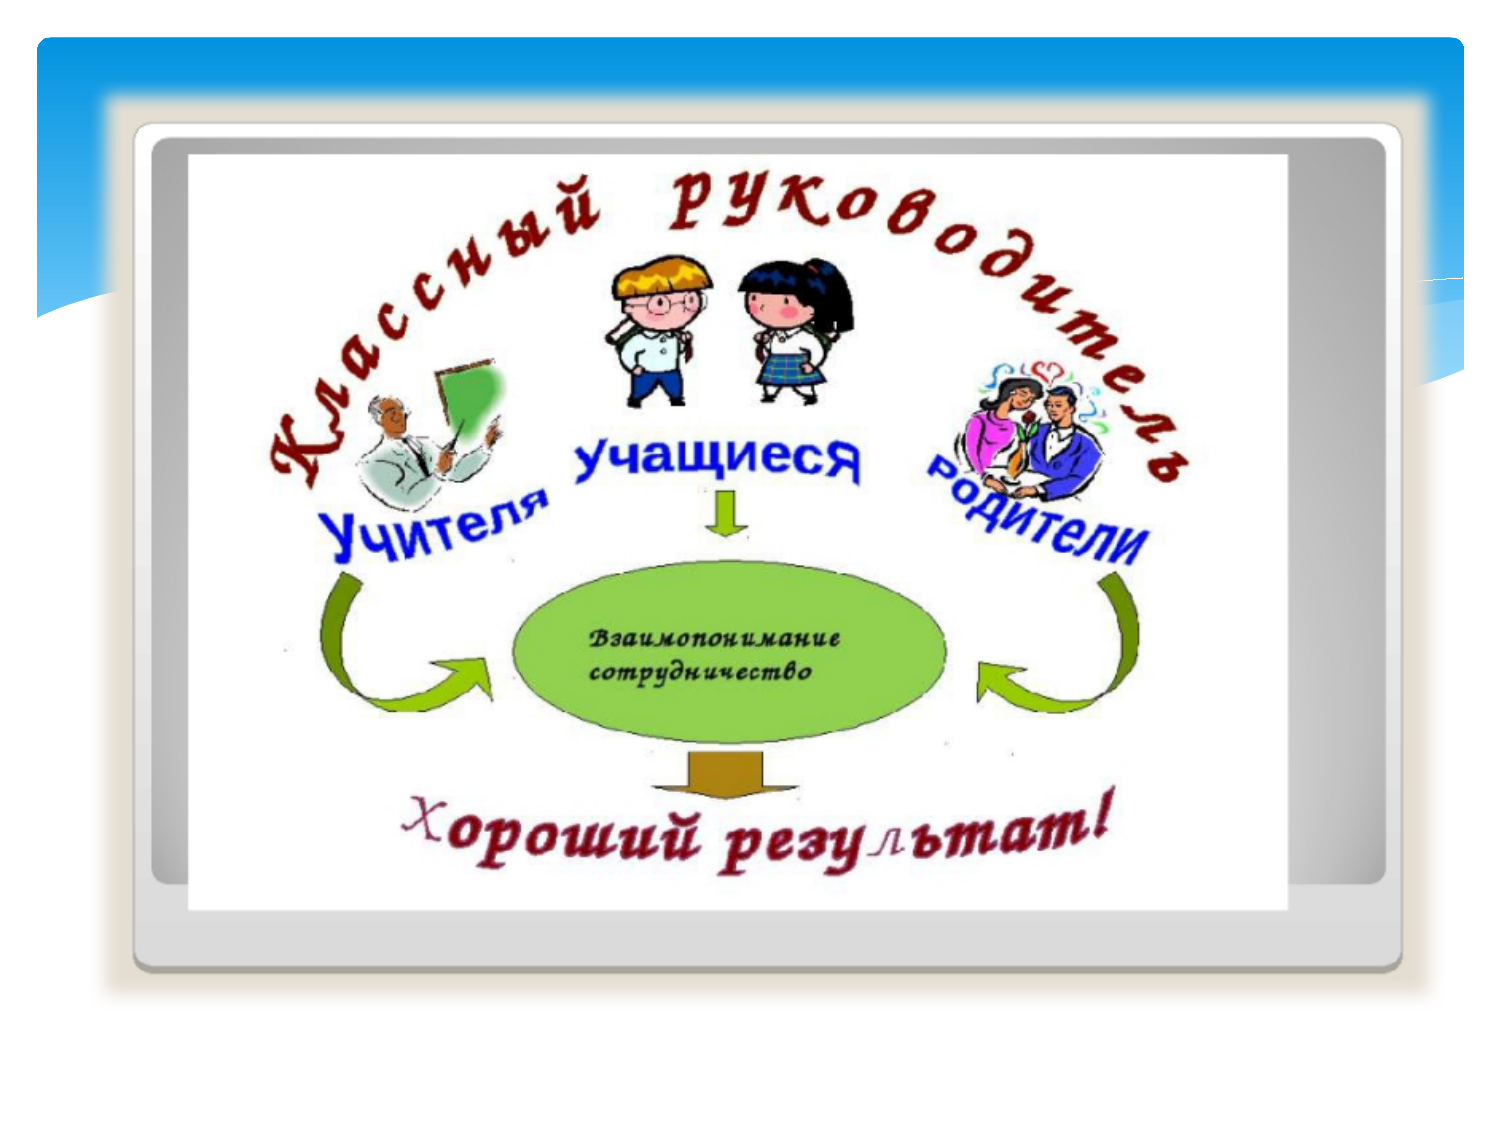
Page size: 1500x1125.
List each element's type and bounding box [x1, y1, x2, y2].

list [88, 77, 1448, 1012]
